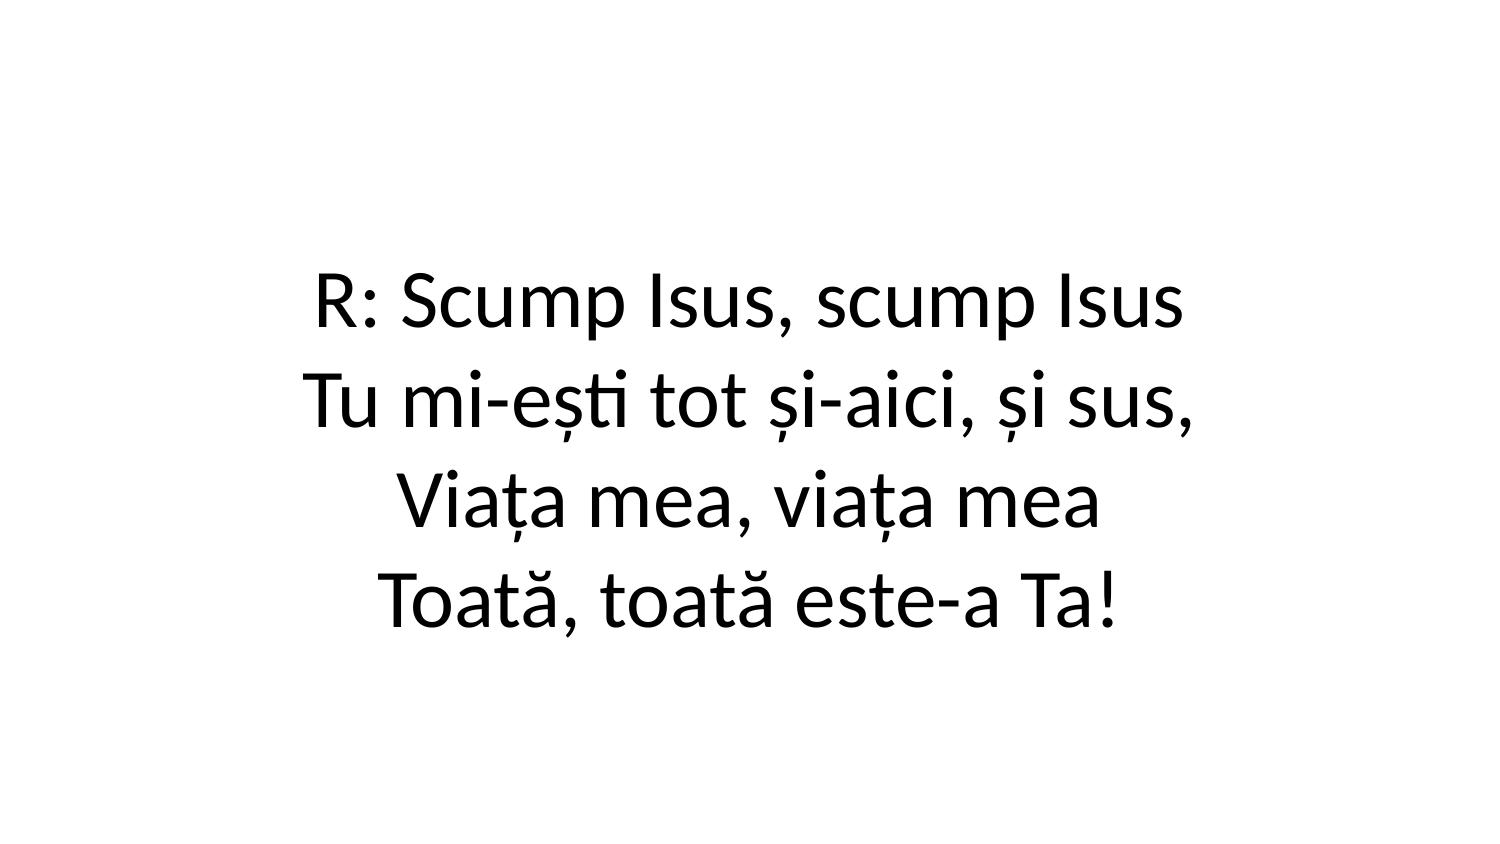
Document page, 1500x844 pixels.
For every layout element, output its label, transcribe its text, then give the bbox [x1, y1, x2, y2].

text_box R: Scump Isus, scump Isus Tu mi-ești tot și-aici, și sus, Viața mea, viața mea Toată, toată este-a Ta! [287, 192, 1213, 652]
